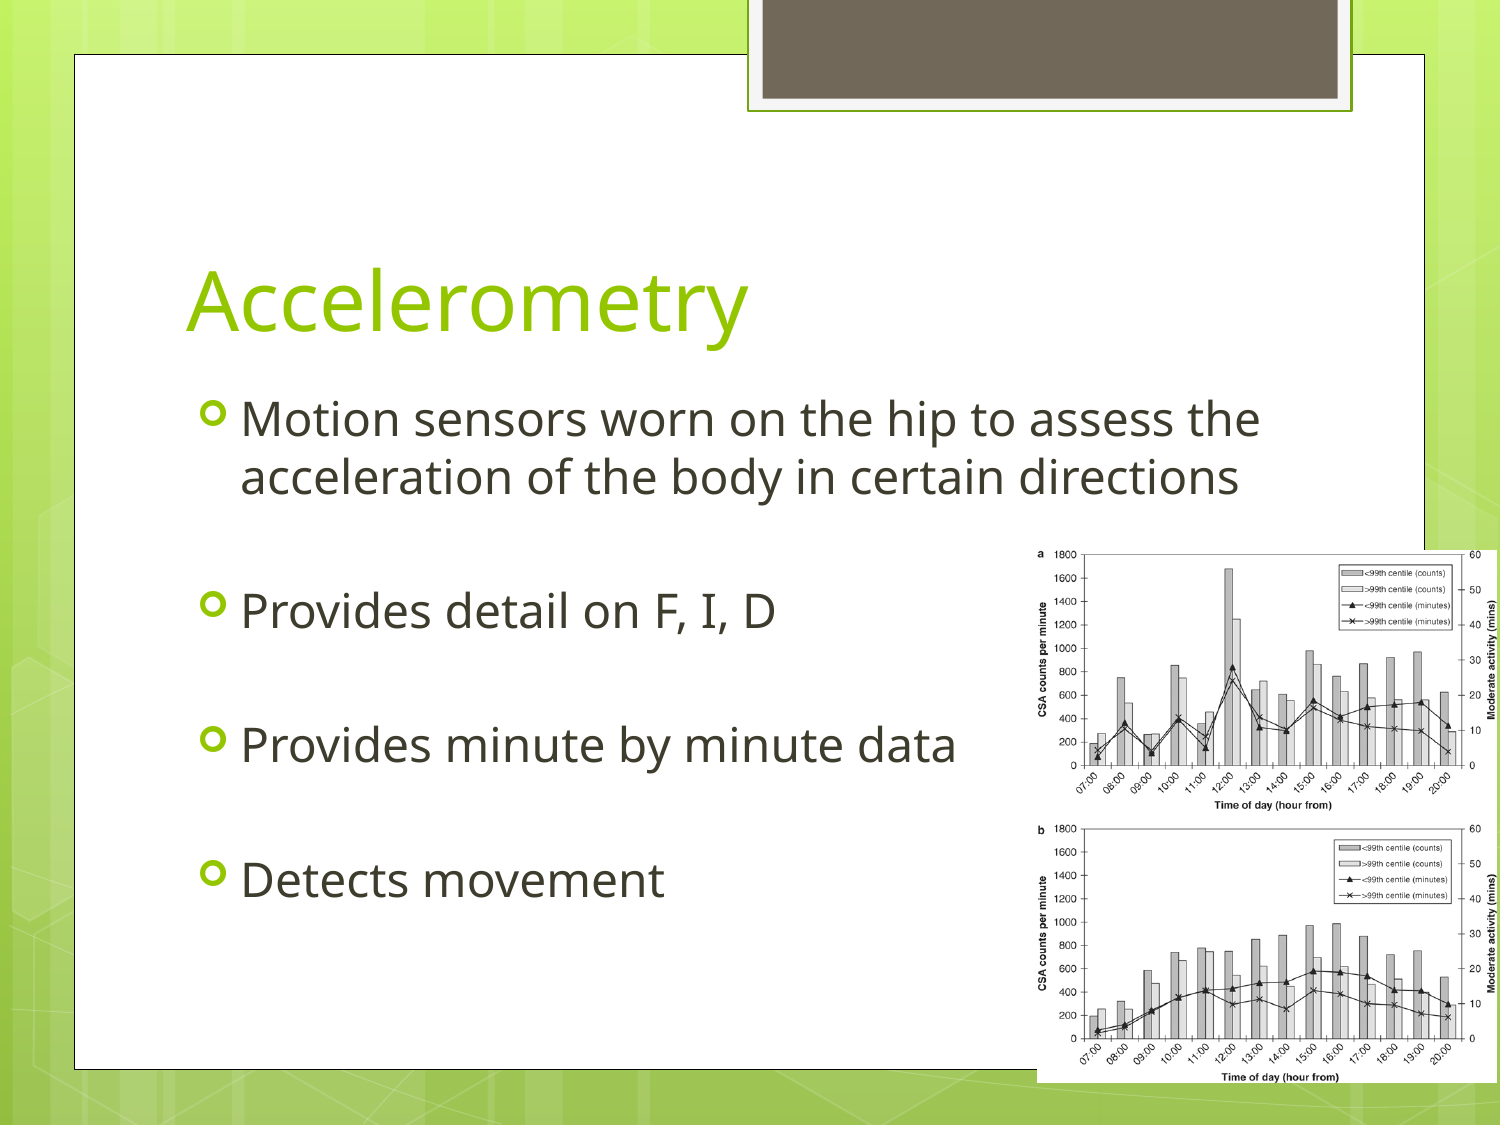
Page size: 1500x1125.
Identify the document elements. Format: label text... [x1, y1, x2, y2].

title Accelerometry [171, 168, 1324, 357]
list Motion sensors worn on the hip to assess the acceleration of the body in certain directions Provides detail on F, I, D Provides minute by minute data Detects movement patterns [171, 381, 1283, 957]
picture [1037, 550, 1497, 1083]
